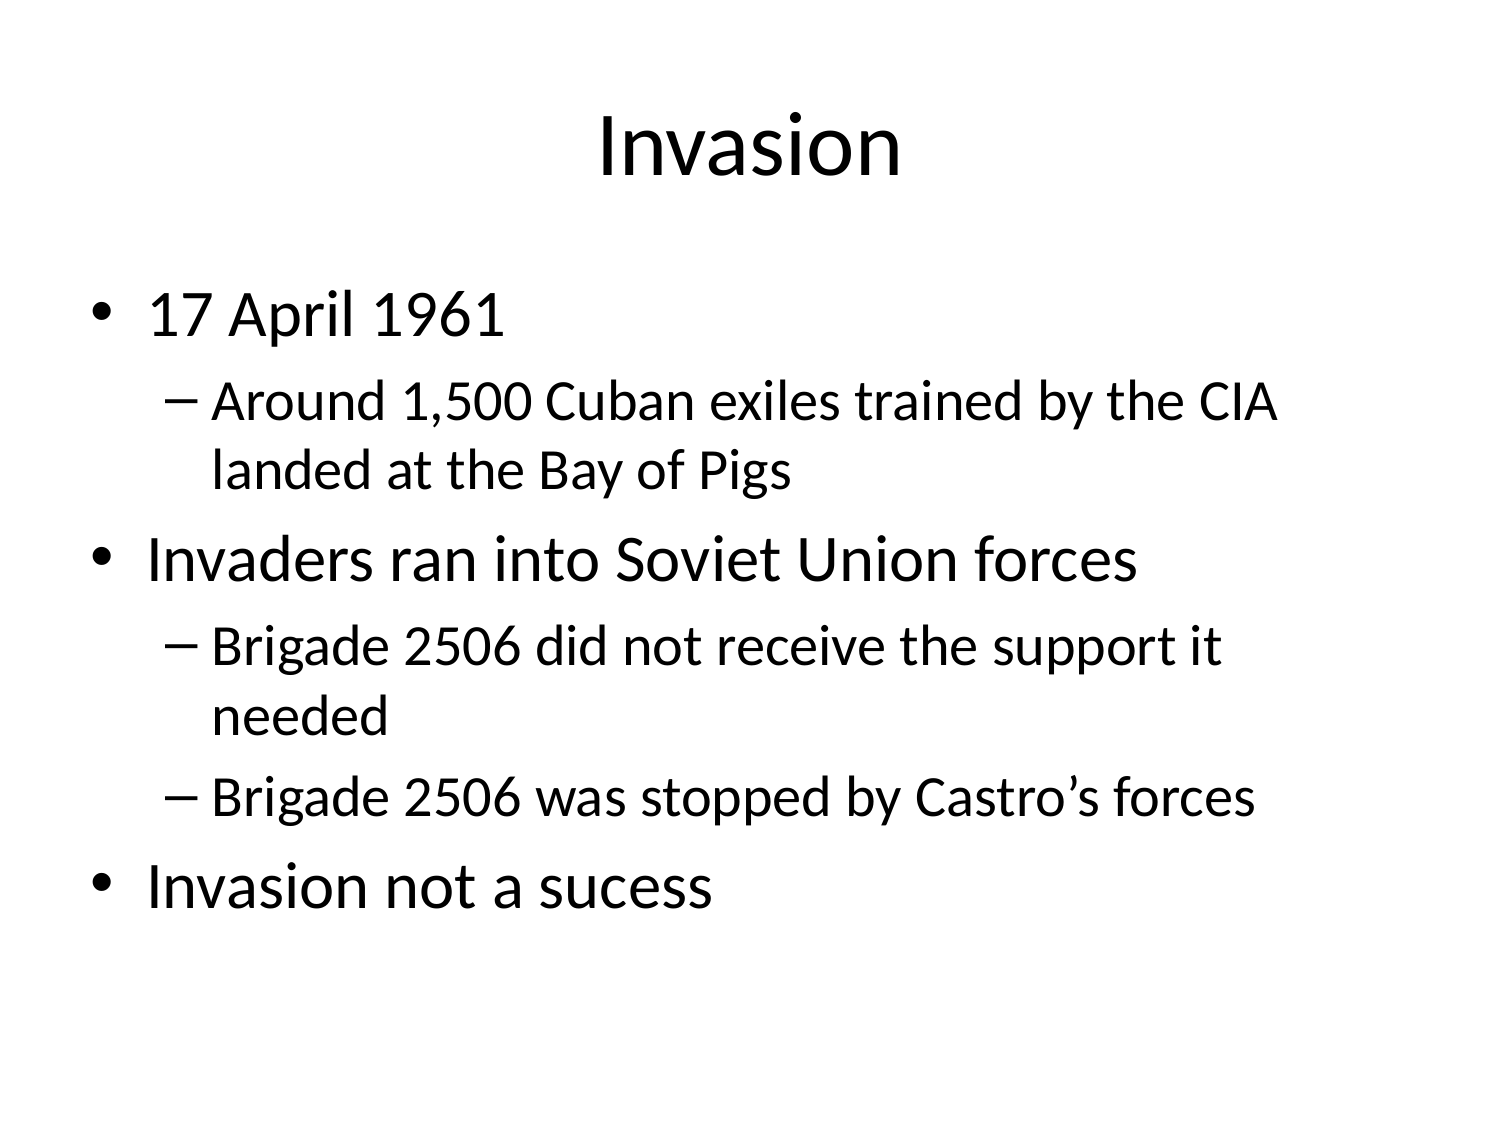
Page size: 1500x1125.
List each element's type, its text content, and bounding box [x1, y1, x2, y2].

list 17 April 1961 Around 1,500 Cuban exiles trained by the CIA landed at the Bay of Pigs Invaders ran into Soviet Union forces Brigade 2506 did not receive the support it needed Brigade 2506 was stopped by Castro’s forces Invasion not a sucess [75, 262, 1425, 950]
title Invasion [75, 45, 1425, 233]
